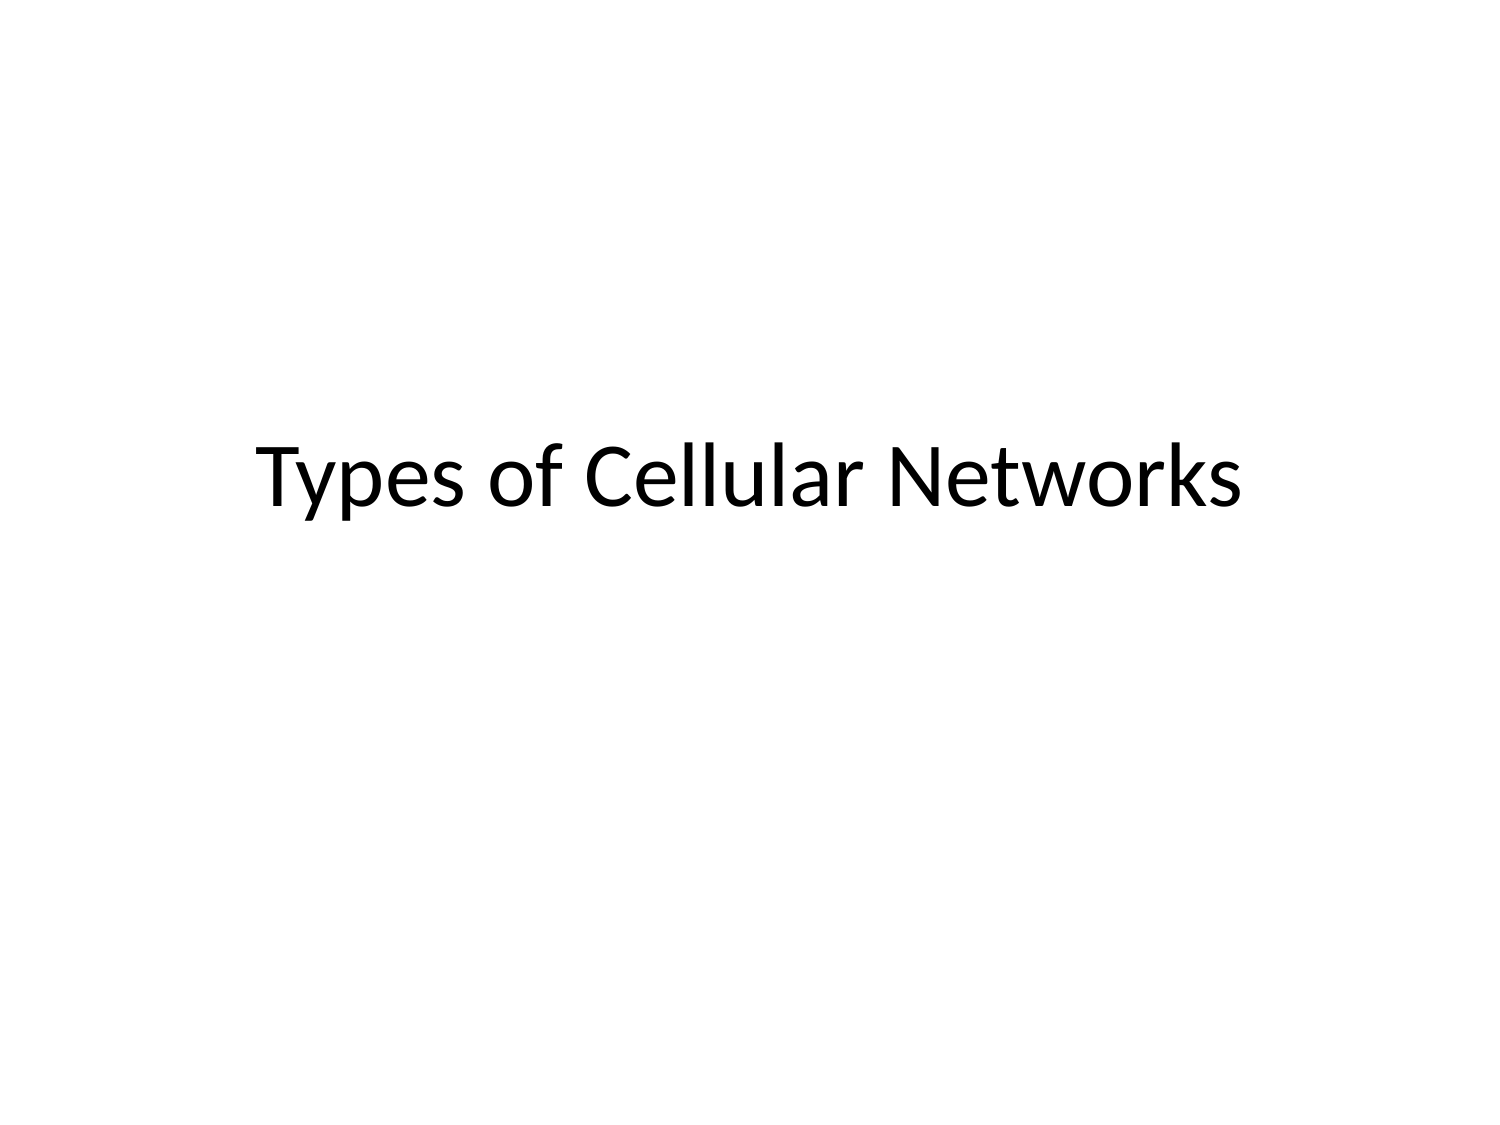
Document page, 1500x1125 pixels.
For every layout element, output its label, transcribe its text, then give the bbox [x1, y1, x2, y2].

title Types of Cellular Networks [112, 349, 1388, 591]
